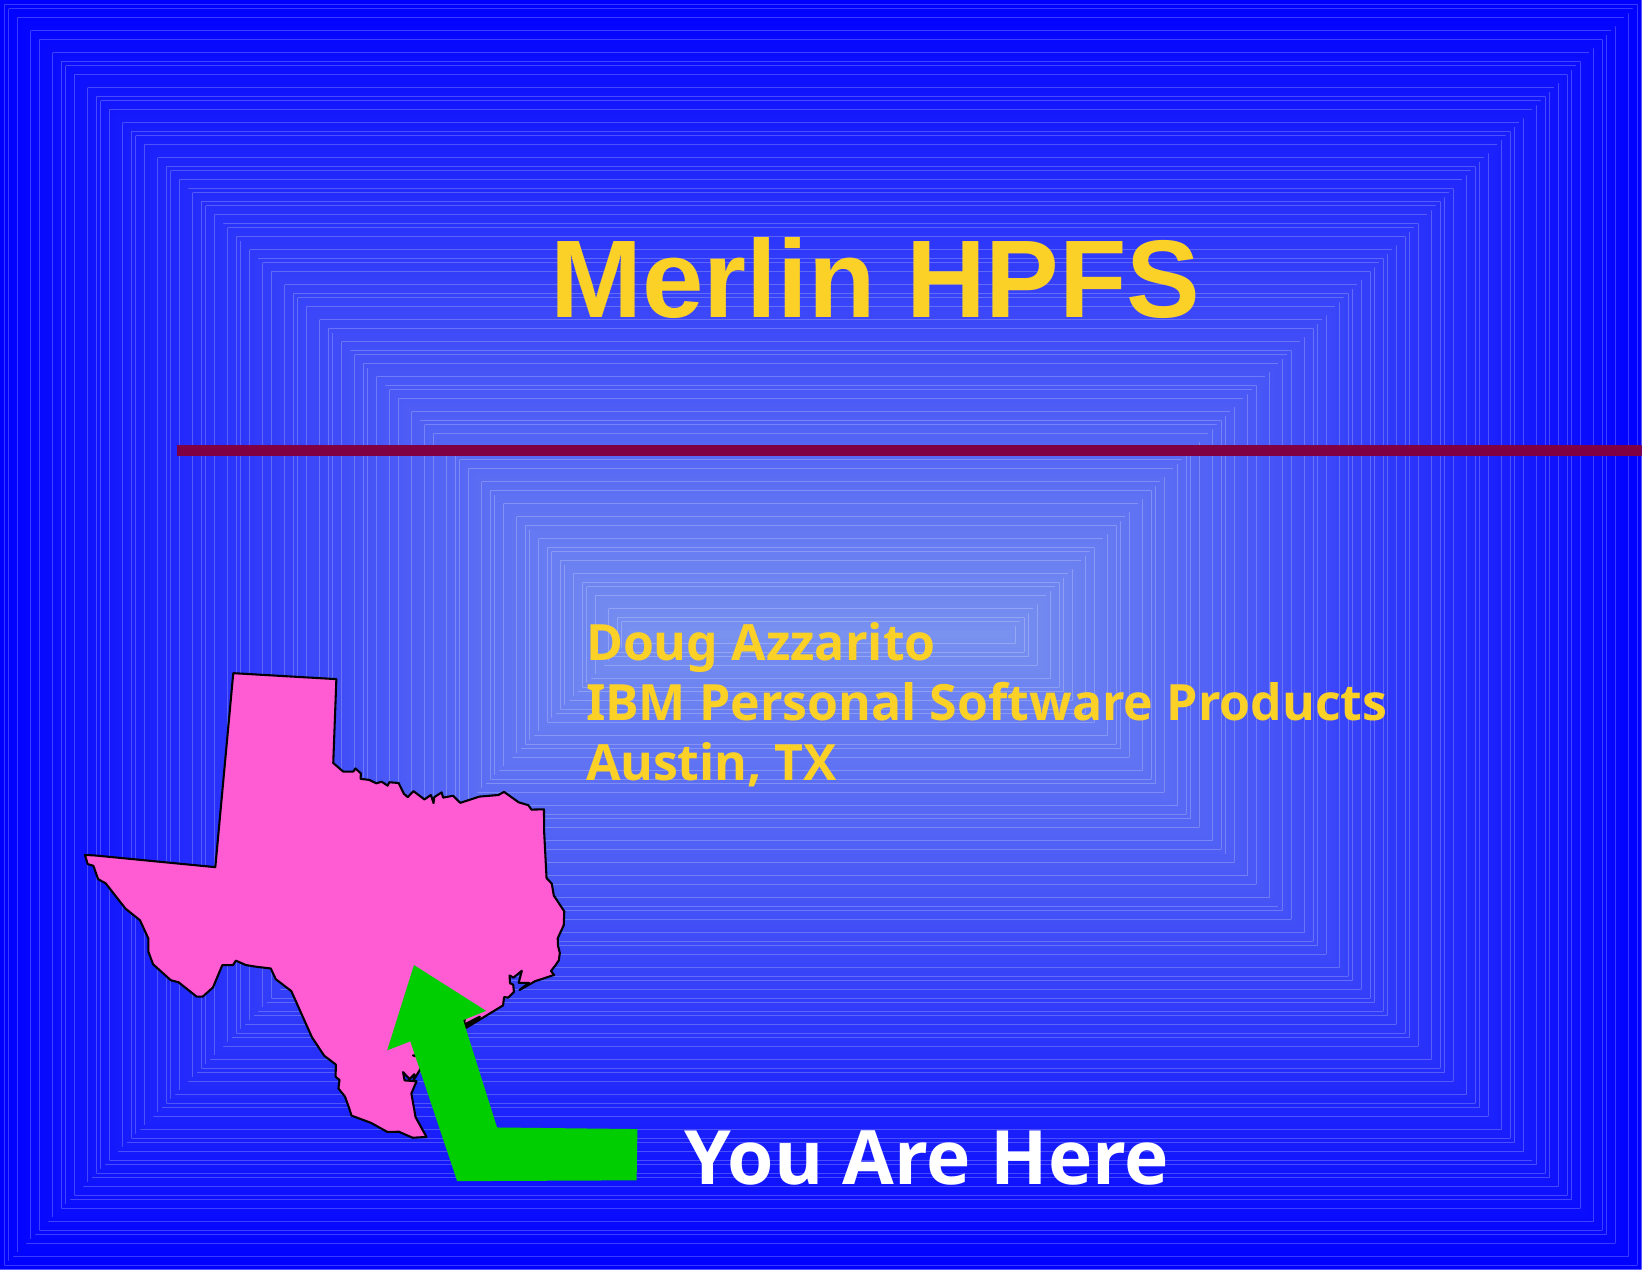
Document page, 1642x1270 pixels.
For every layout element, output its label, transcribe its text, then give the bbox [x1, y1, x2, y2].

text_box Merlin HPFS [550, 207, 1202, 340]
text_box [387, 965, 638, 1182]
text_box Doug Azzarito IBM Personal Software Products Austin, TX [586, 610, 1388, 791]
text_box [84, 673, 565, 1138]
text_box [177, 446, 1642, 455]
text_box You Are Here [684, 1109, 1274, 1200]
